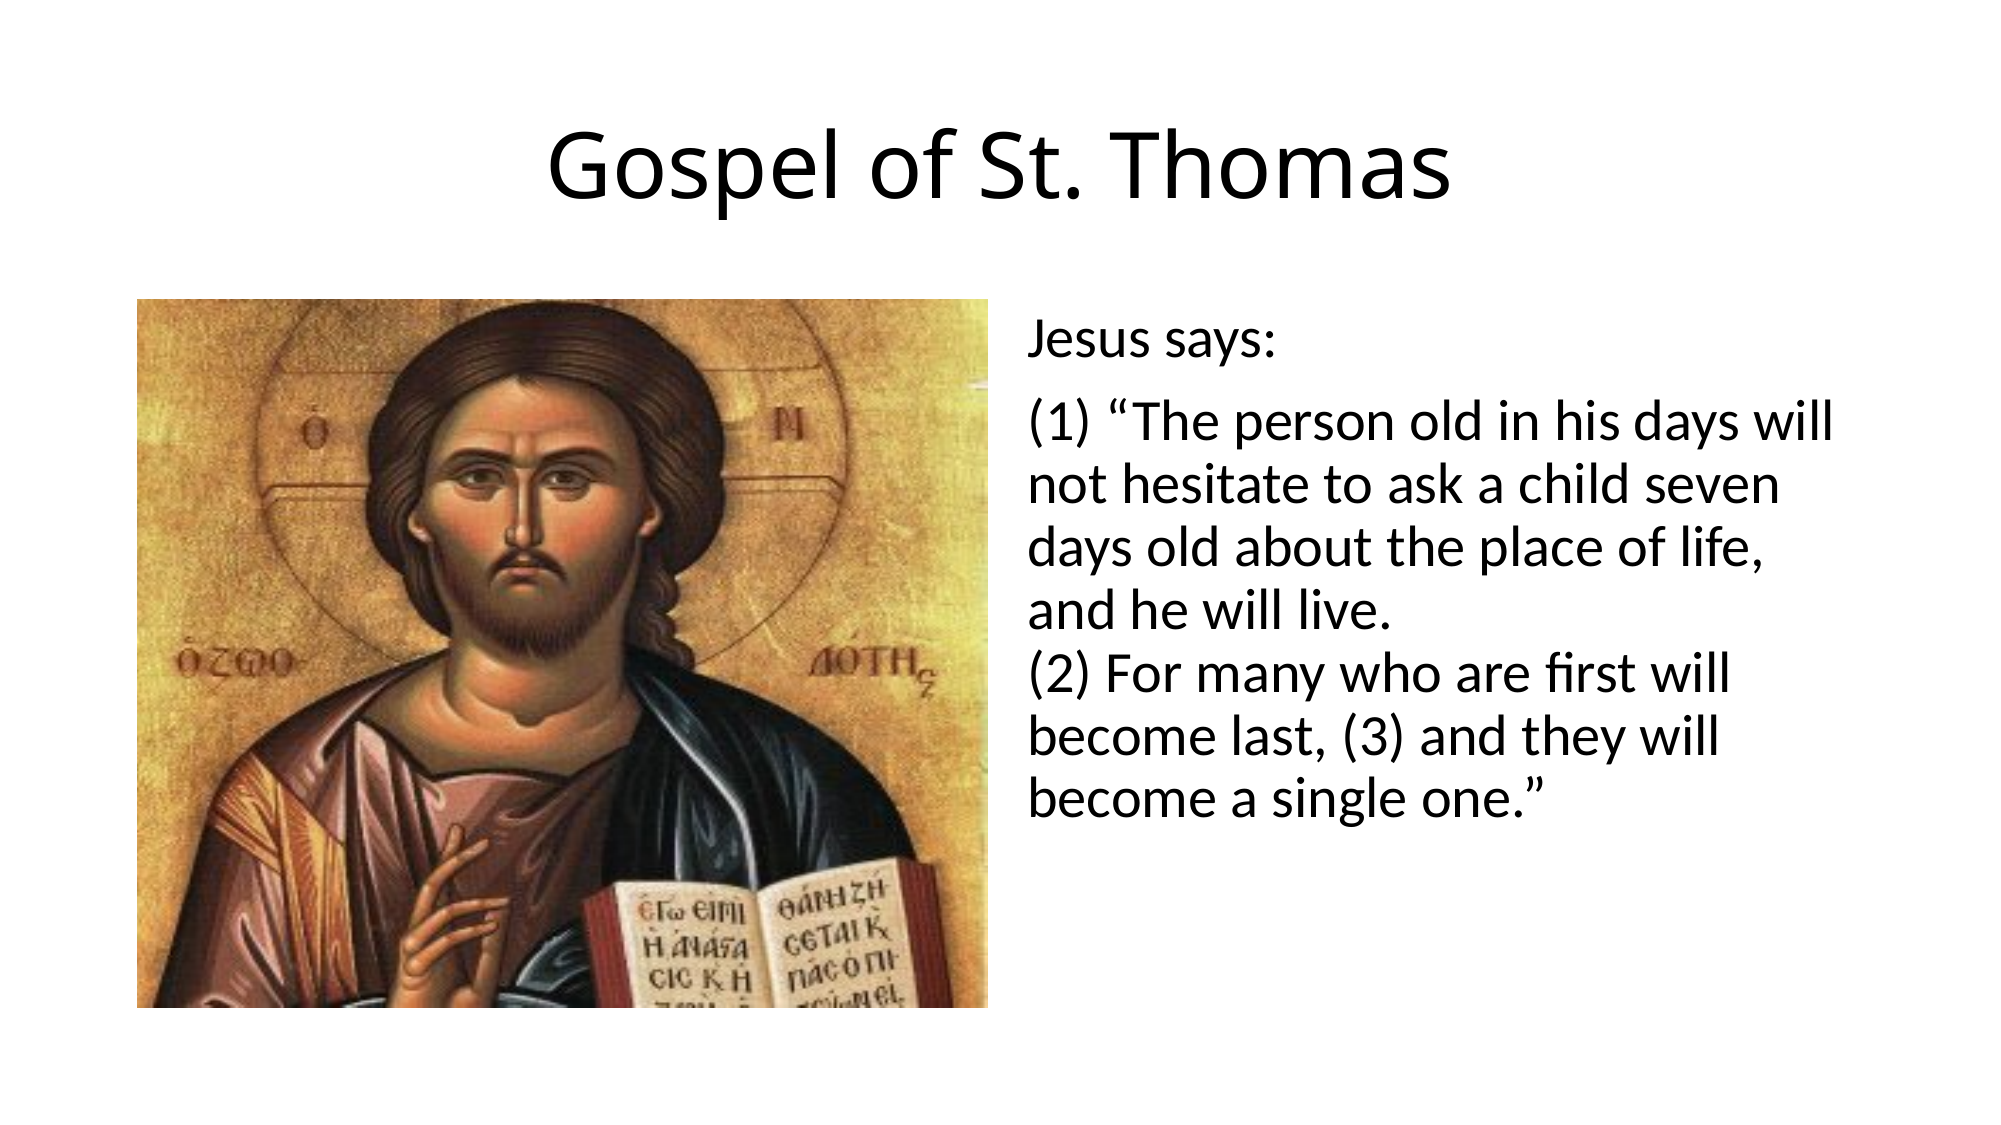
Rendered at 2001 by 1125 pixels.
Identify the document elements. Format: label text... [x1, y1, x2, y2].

title Gospel of St. Thomas [137, 59, 1863, 278]
picture [137, 299, 989, 1008]
list Jesus says: (1) “The person old in his days will not hesitate to ask a child seven days old about the place of life, and he will live. (2) For many who are first will become last, (3) and they will become a single one.” [1012, 299, 1863, 1014]
